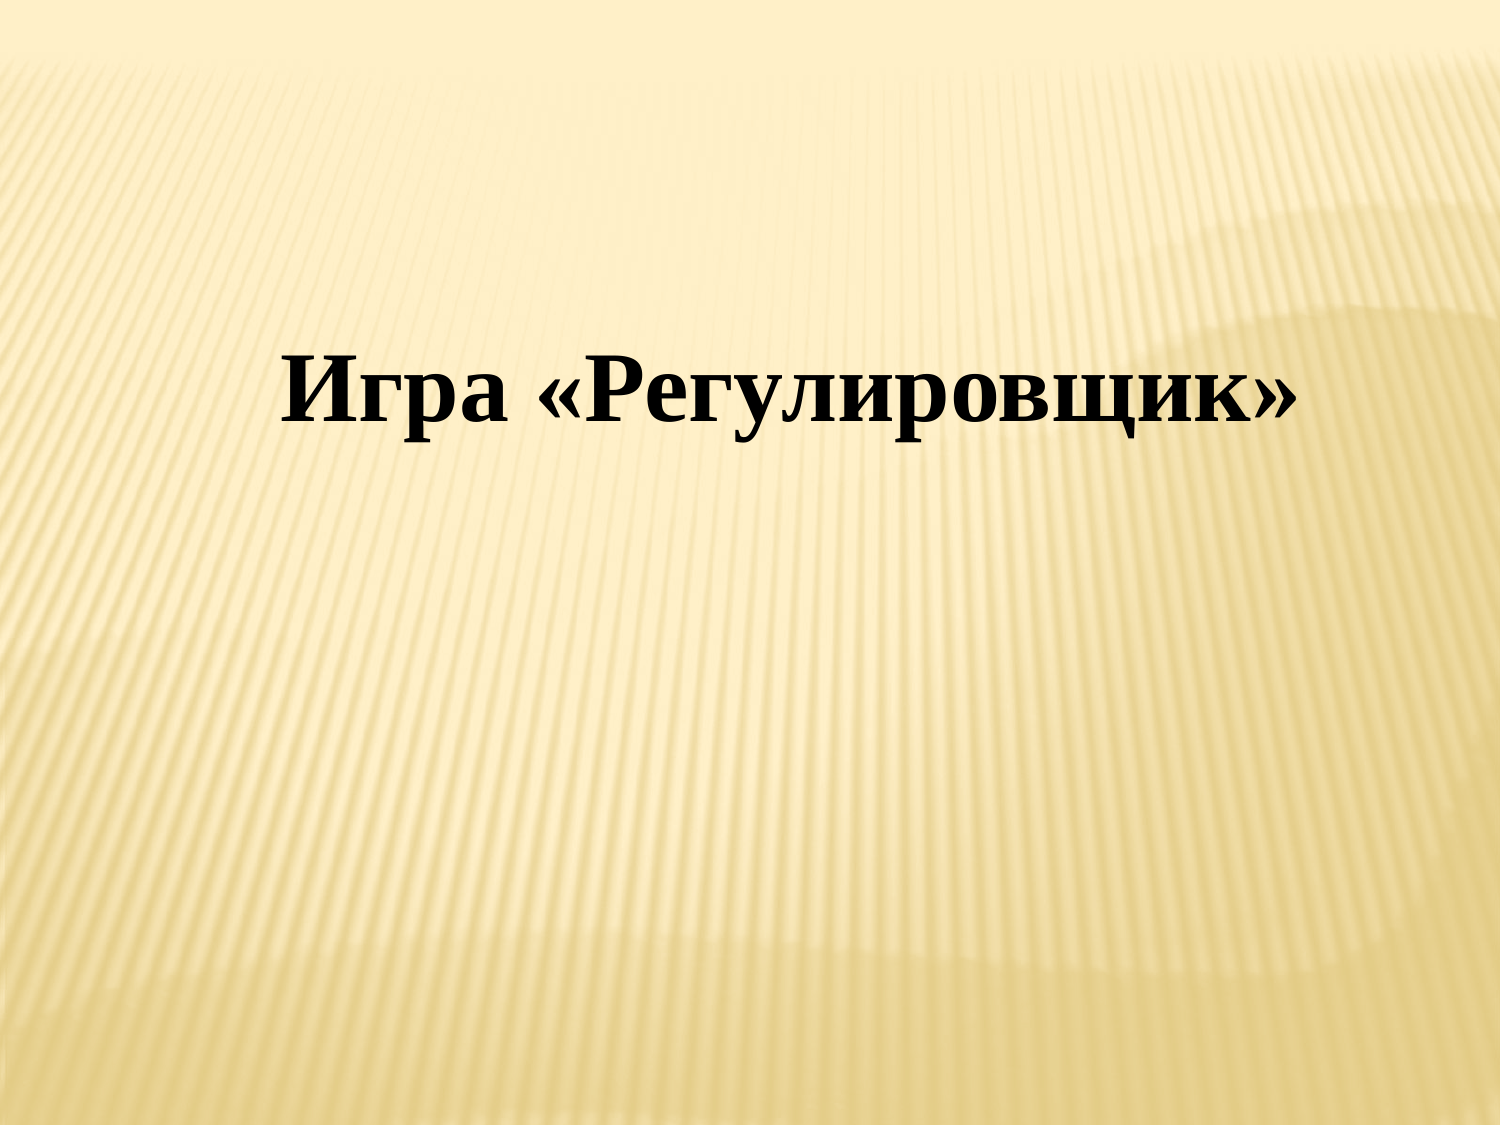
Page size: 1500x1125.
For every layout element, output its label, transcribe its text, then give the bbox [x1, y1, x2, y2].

text_box Игра «Регулировщик» [206, 314, 1376, 450]
